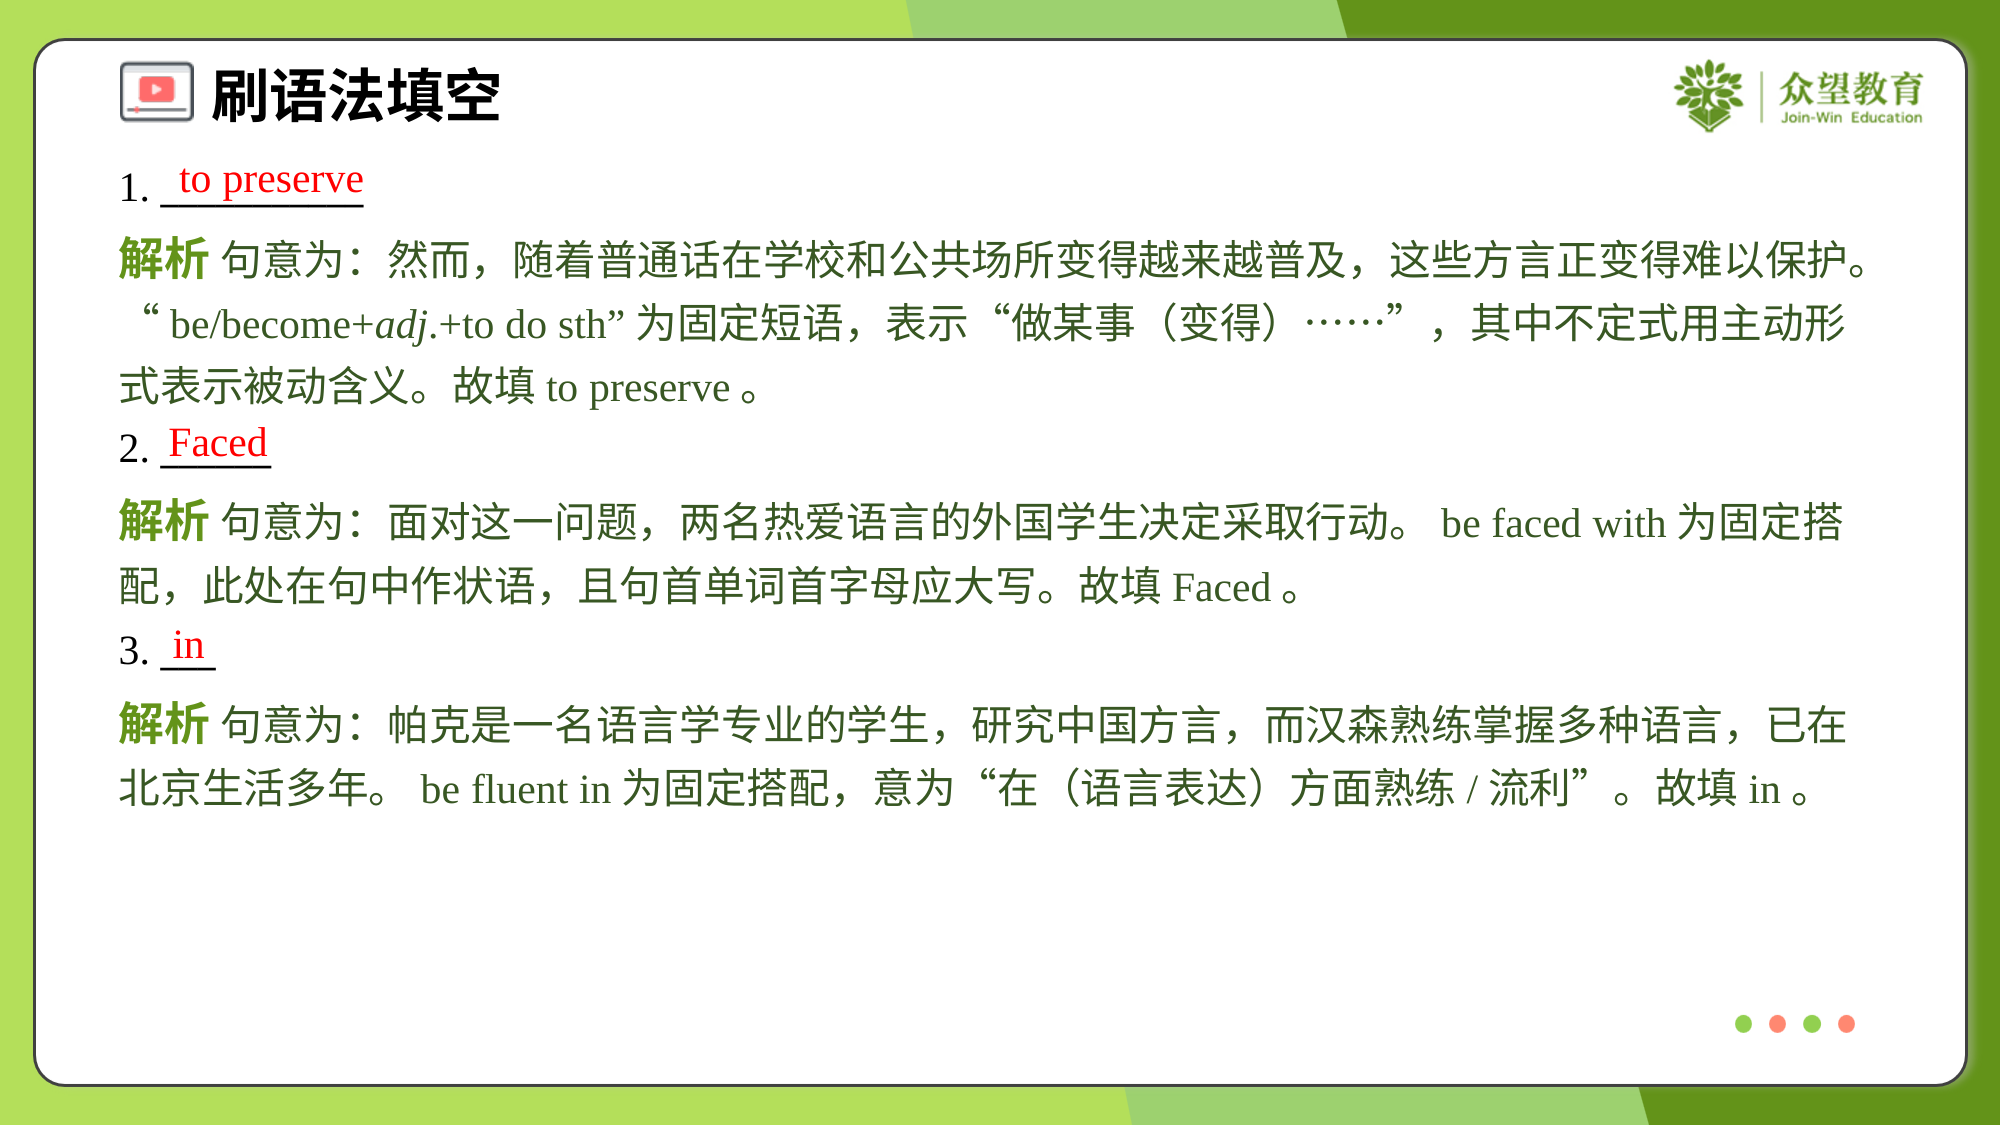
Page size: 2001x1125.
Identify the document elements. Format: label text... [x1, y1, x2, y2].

text_box 解析 句意为：然而，随着普通话在学校和公共场所变得越来越普及，这些方言正变得难以保护。“be/become+adj.+to do sth”为固定短语，表示“做某事（变得）……”，其中不定式用主动形式表示被动含义。故填to preserve。 [118, 215, 1883, 405]
text_box 1. ___________ [118, 146, 1883, 204]
text_box 3. ___ [118, 610, 1883, 668]
text_box 解析 句意为：帕克是一名语言学专业的学生，研究中国方言，而汉森熟练掌握多种语言，已在北京生活多年。be fluent in为固定搭配，意为“在（语言表达）方面熟练/流利”。故填in。 [118, 680, 1883, 807]
text_box 2. ______ [118, 408, 1883, 466]
text_box in [167, 604, 210, 663]
text_box Faced [163, 402, 273, 460]
picture [0, 0, 2000, 1125]
text_box 解析 句意为：面对这一问题，两名热爱语言的外国学生决定采取行动。be faced with为固定搭配，此处在句中作状语，且句首单词首字母应大写。故填Faced。 [118, 478, 1883, 605]
text_box to preserve [170, 138, 374, 196]
